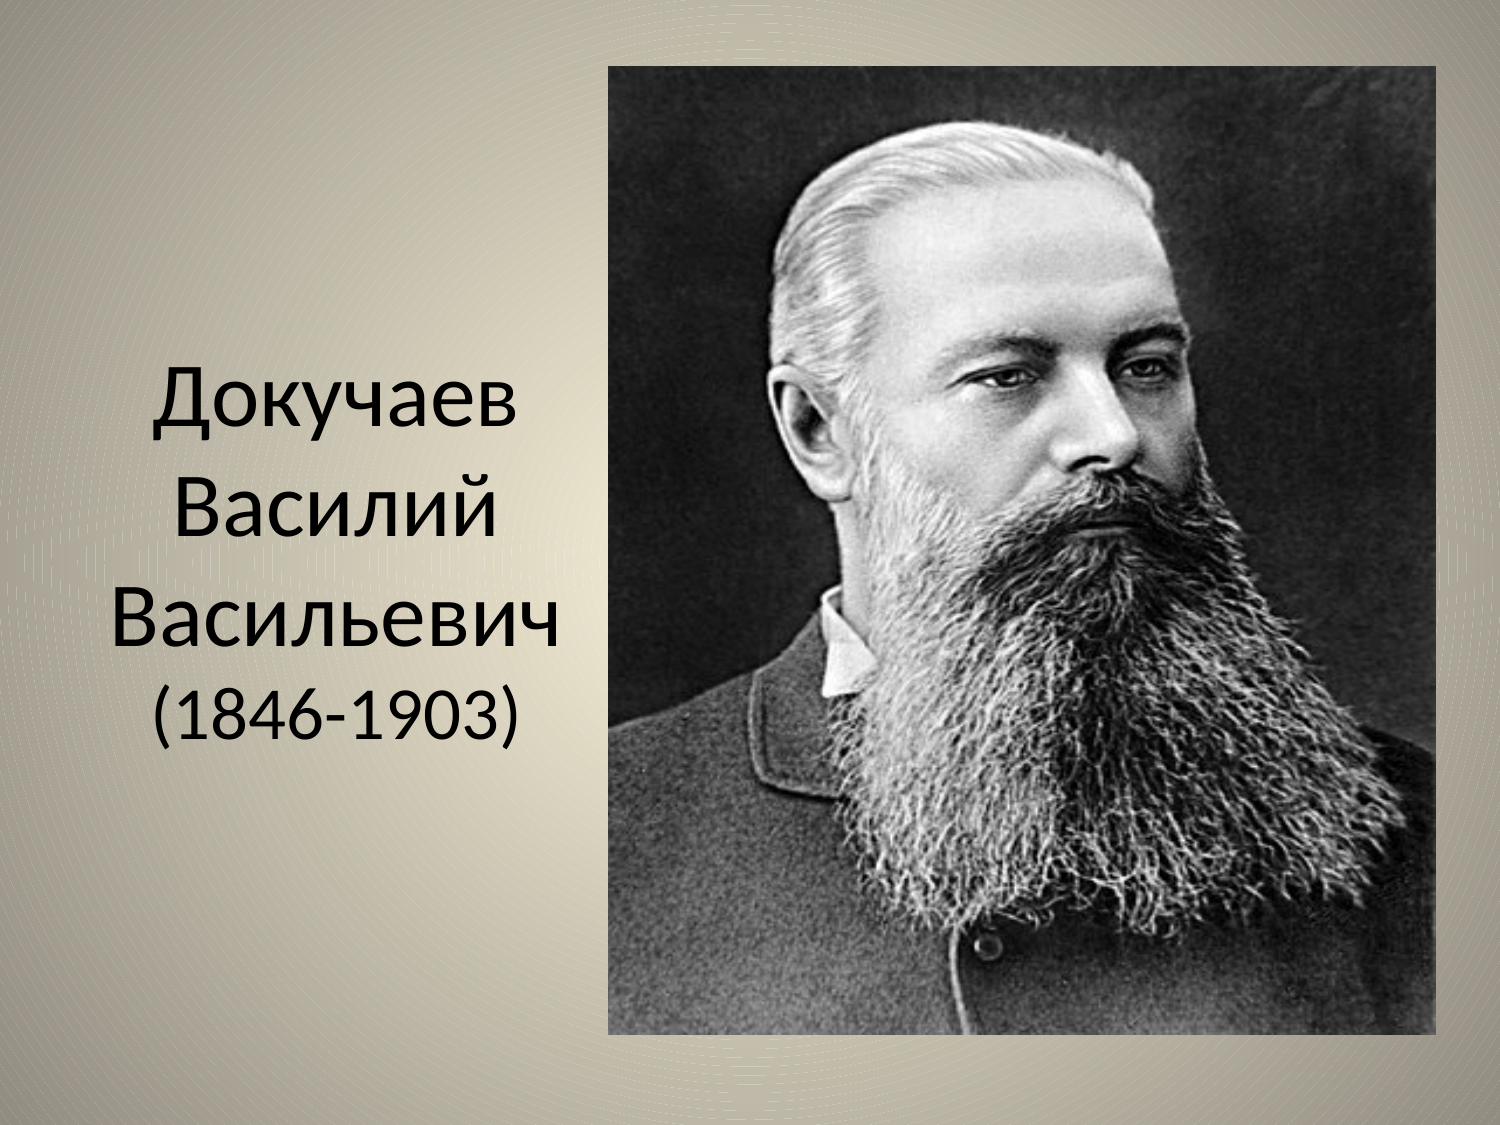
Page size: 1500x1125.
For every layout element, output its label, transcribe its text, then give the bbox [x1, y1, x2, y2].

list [607, 66, 1436, 1036]
title Докучаев Василий Васильевич (1846-1903) [88, 42, 585, 1047]
